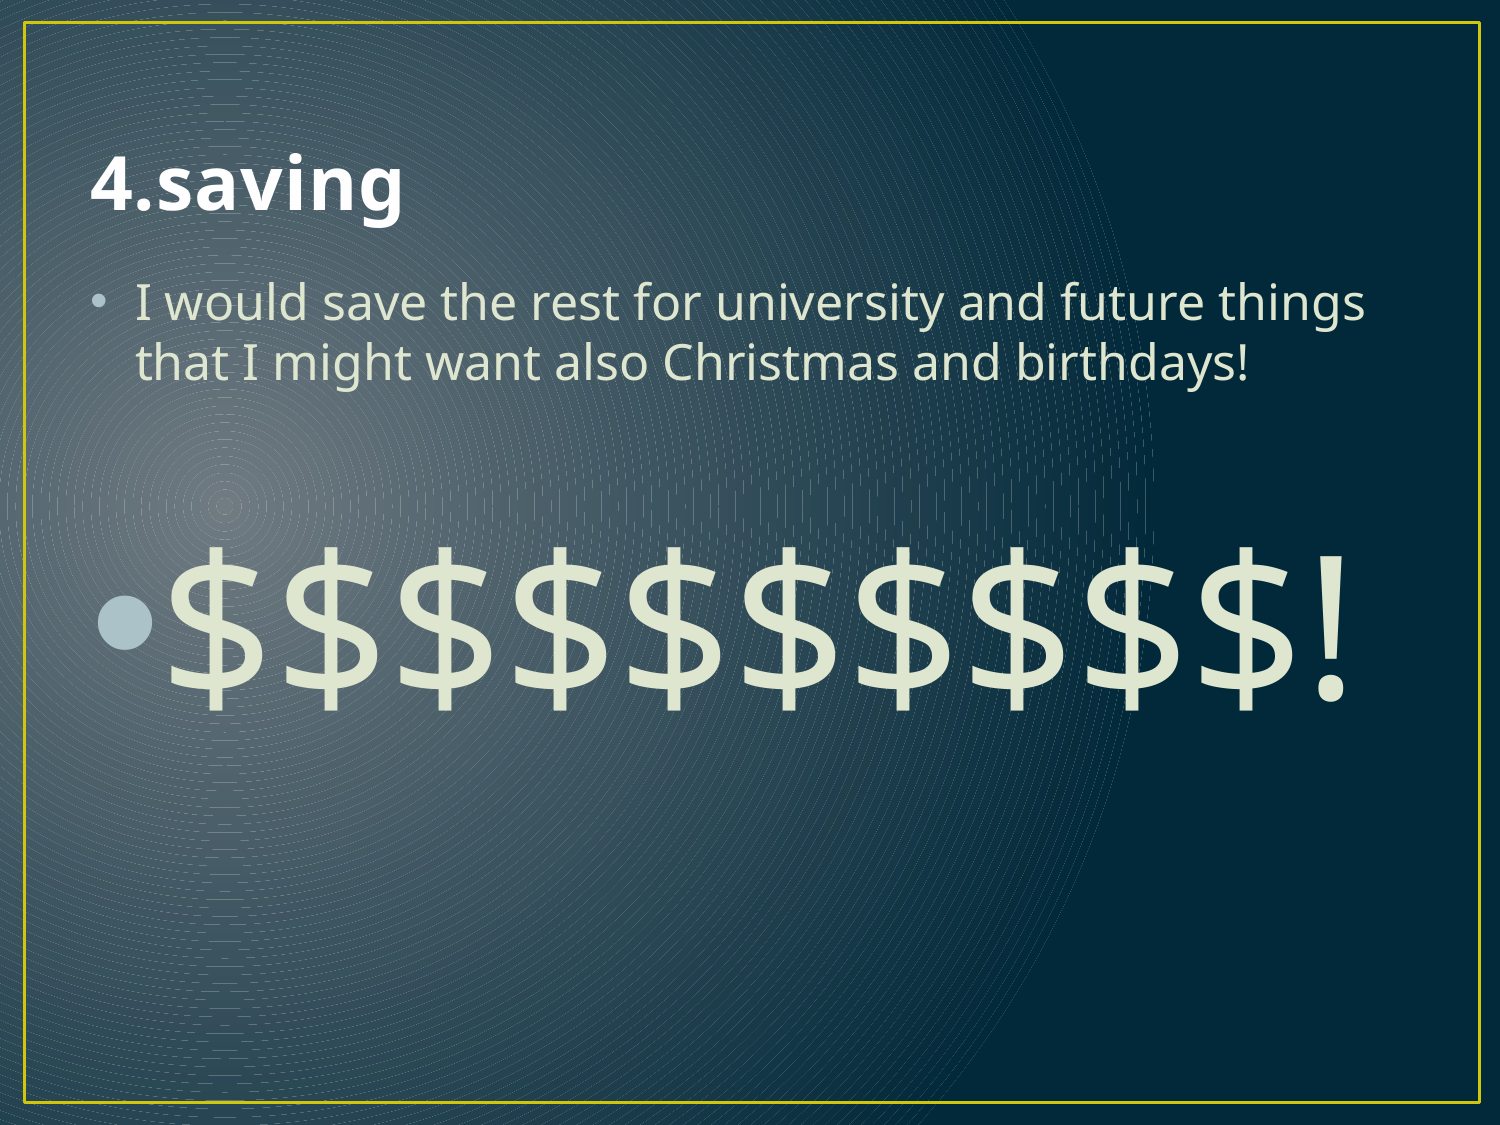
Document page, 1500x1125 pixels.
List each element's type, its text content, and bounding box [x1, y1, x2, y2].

title 4.saving [75, 45, 1425, 233]
list I would save the rest for university and future things that I might want also Christmas and birthdays! $$$$$$$$$$! [75, 262, 1425, 1005]
